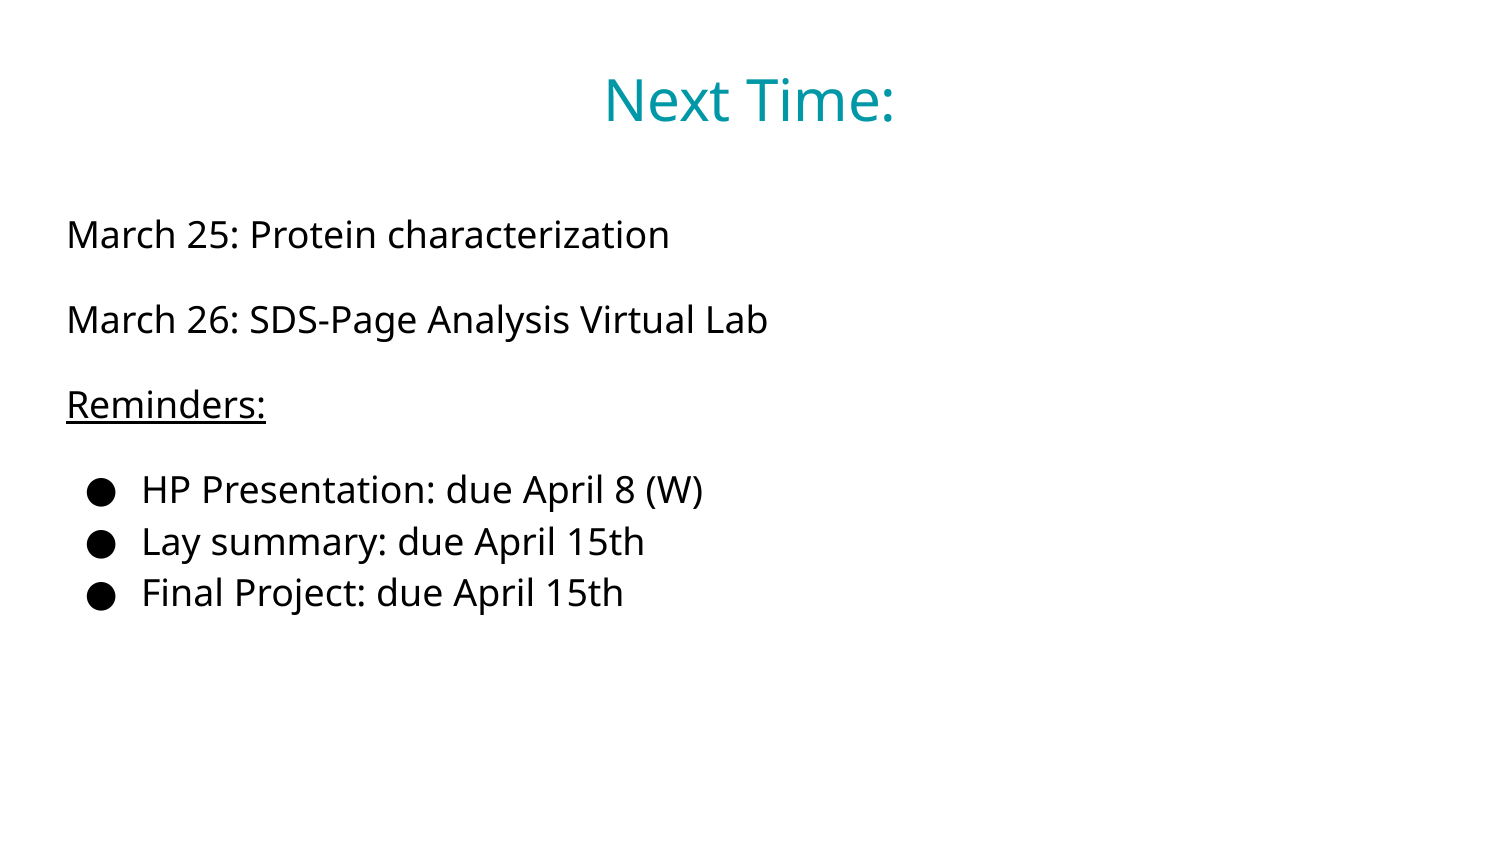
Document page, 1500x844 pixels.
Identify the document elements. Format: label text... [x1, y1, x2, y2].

list March 25: Protein characterization March 26: SDS-Page Analysis Virtual Lab Reminders: HP Presentation: due April 8 (W) Lay summary: due April 15th Final Project: due April 15th [51, 189, 1449, 750]
title Next Time: [51, 48, 1449, 143]
